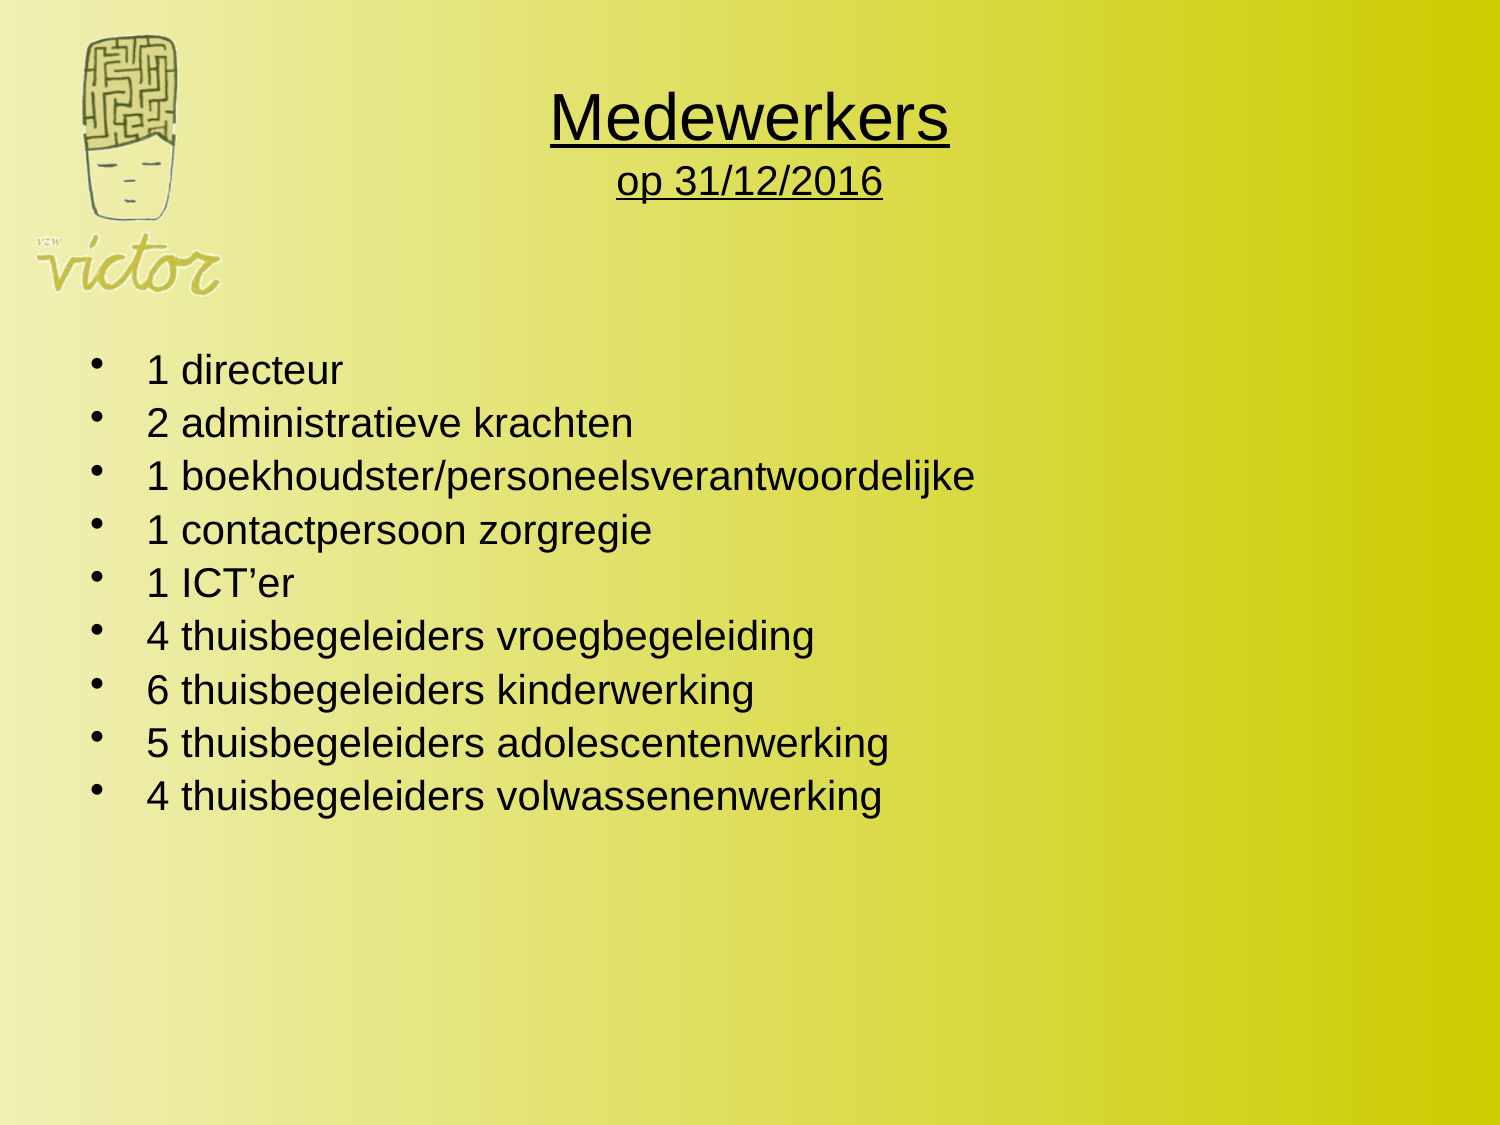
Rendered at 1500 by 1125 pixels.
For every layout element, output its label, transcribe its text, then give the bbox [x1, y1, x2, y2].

list 1 directeur 2 administratieve krachten 1 boekhoudster/personeelsverantwoordelijke 1 contactpersoon zorgregie 1 ICT’er 4 thuisbegeleiders vroegbegeleiding 6 thuisbegeleiders kinderwerking 5 thuisbegeleiders adolescentenwerking 4 thuisbegeleiders volwassenenwerking [74, 262, 1426, 1006]
title Medewerkers op 31/12/2016 [74, 44, 1426, 233]
picture [29, 30, 234, 303]
